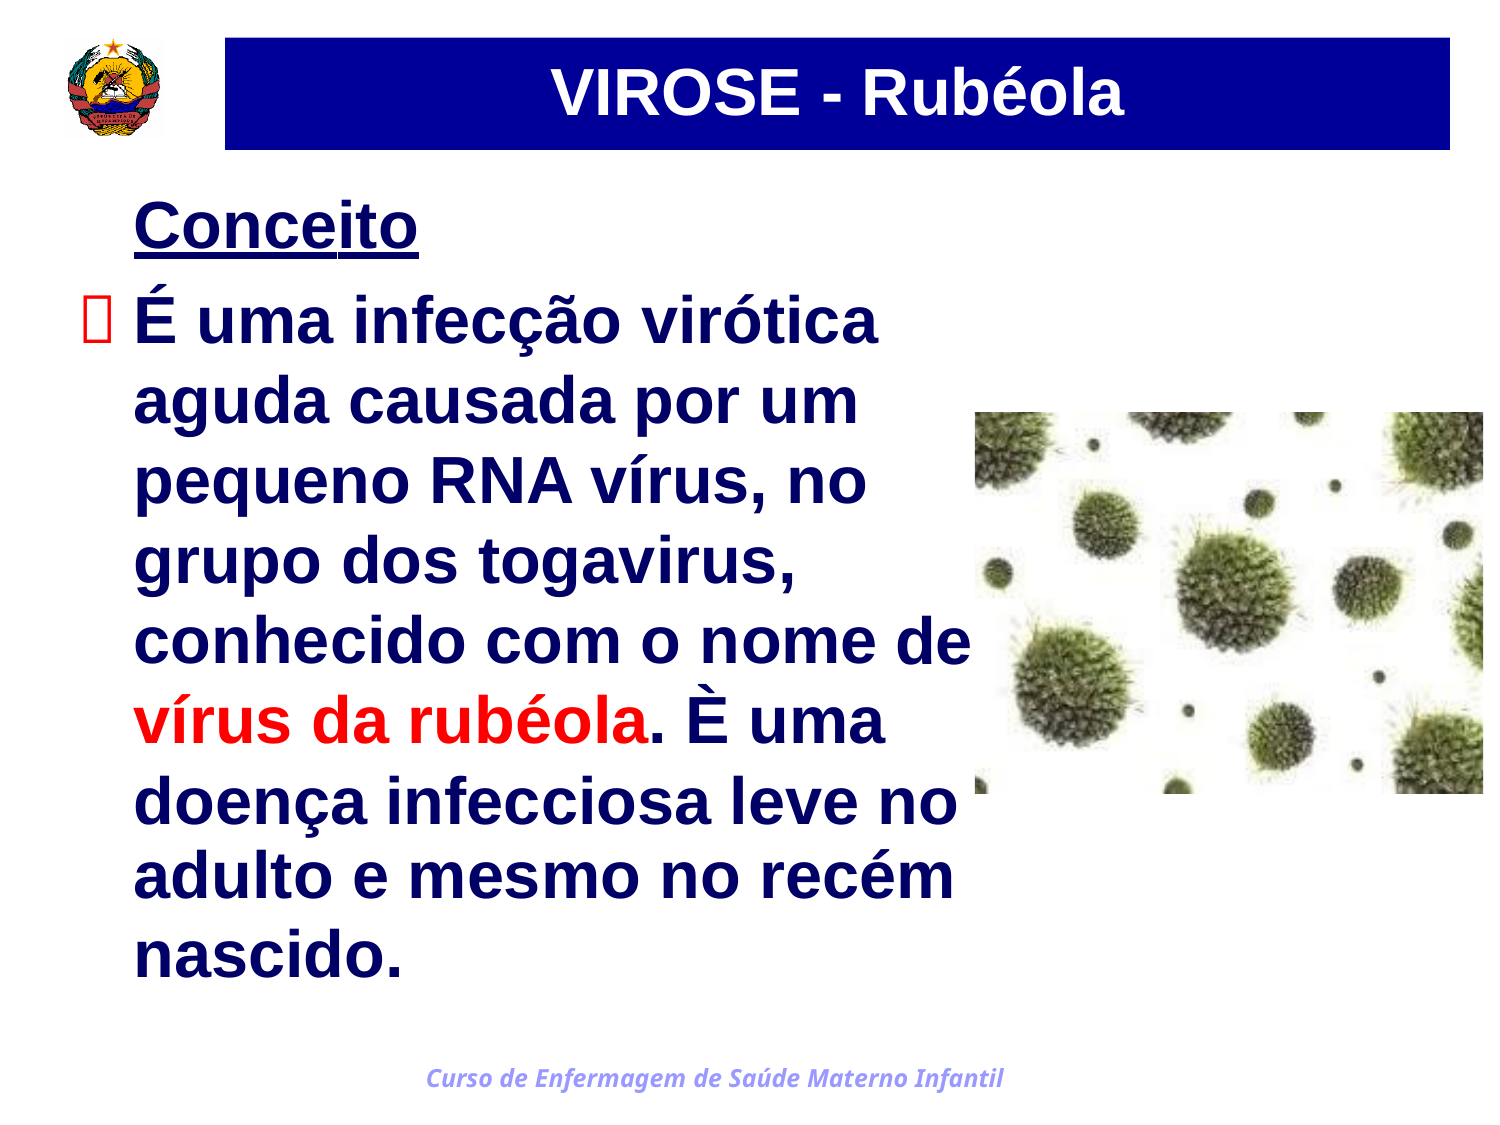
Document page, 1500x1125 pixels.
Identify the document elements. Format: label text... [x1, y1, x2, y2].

text_box  [75, 287, 121, 359]
text_box de [893, 607, 986, 679]
text_box Curso de Enfermagem de Saúde Materno Infantil [423, 1064, 1118, 1094]
text_box [62, 37, 165, 139]
text_box doença infecciosa leve no adulto e mesmo no recém nascido. [131, 767, 971, 999]
text_box Conceito É uma infecção virótica aguda causada por um pequeno RNA vírus, no grupo dos togavirus, conhecido com o nome vírus da rubéola. È uma [131, 191, 897, 759]
text_box [974, 412, 1484, 794]
text_box VIROSE - Rubéola [225, 37, 1450, 150]
